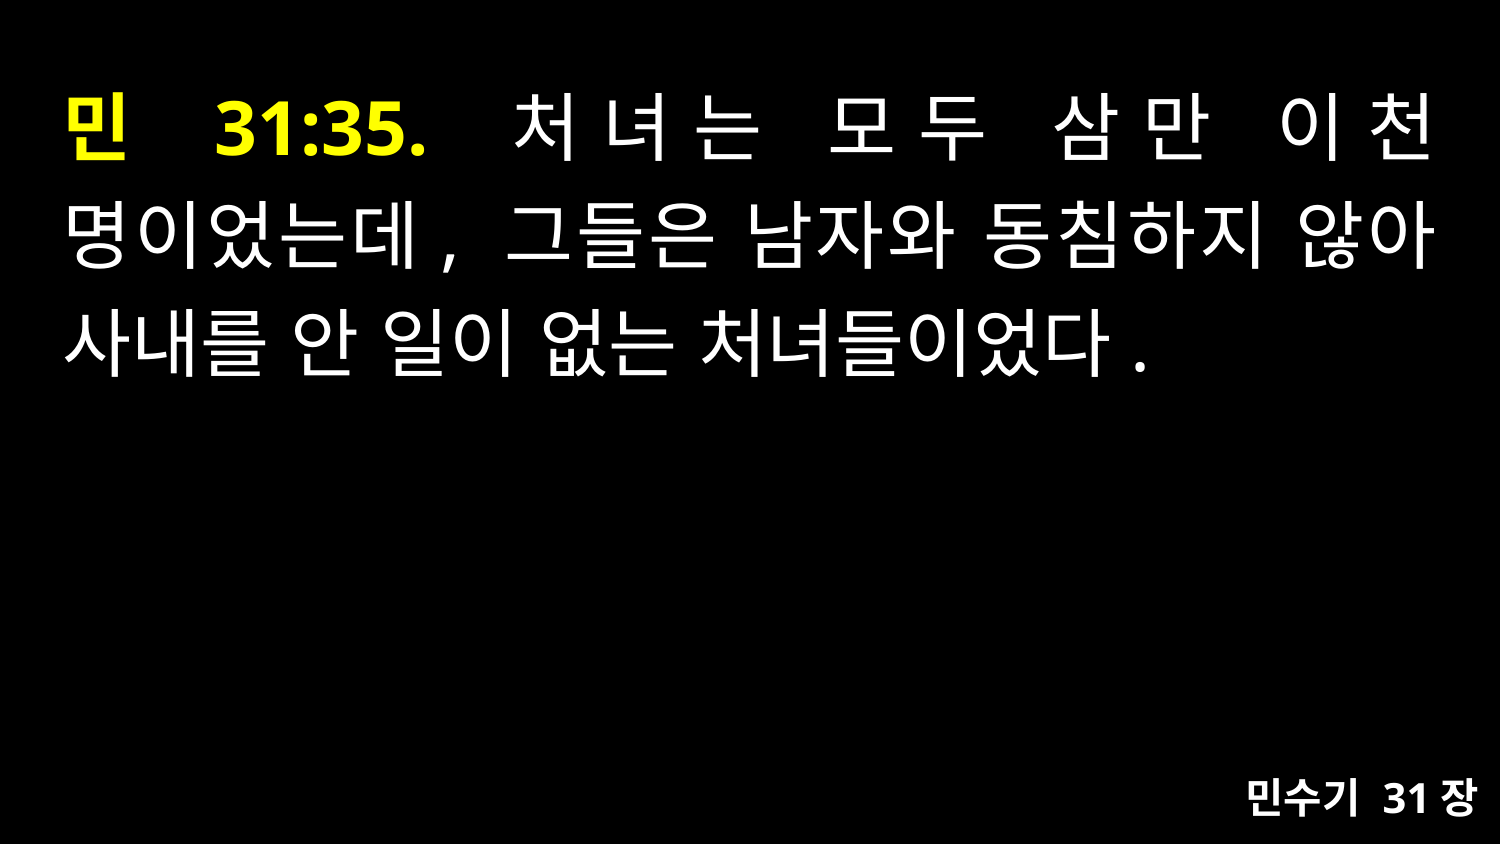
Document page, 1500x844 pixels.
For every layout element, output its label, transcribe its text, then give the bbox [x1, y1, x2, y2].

title 민 31:35. 처녀는 모두 삼만 이천 명이었는데, 그들은 남자와 동침하지 않아 사내를 안 일이 없는 처녀들이었다. [0, 0, 1500, 844]
subtitle 민수기 31장 [916, 770, 1500, 844]
